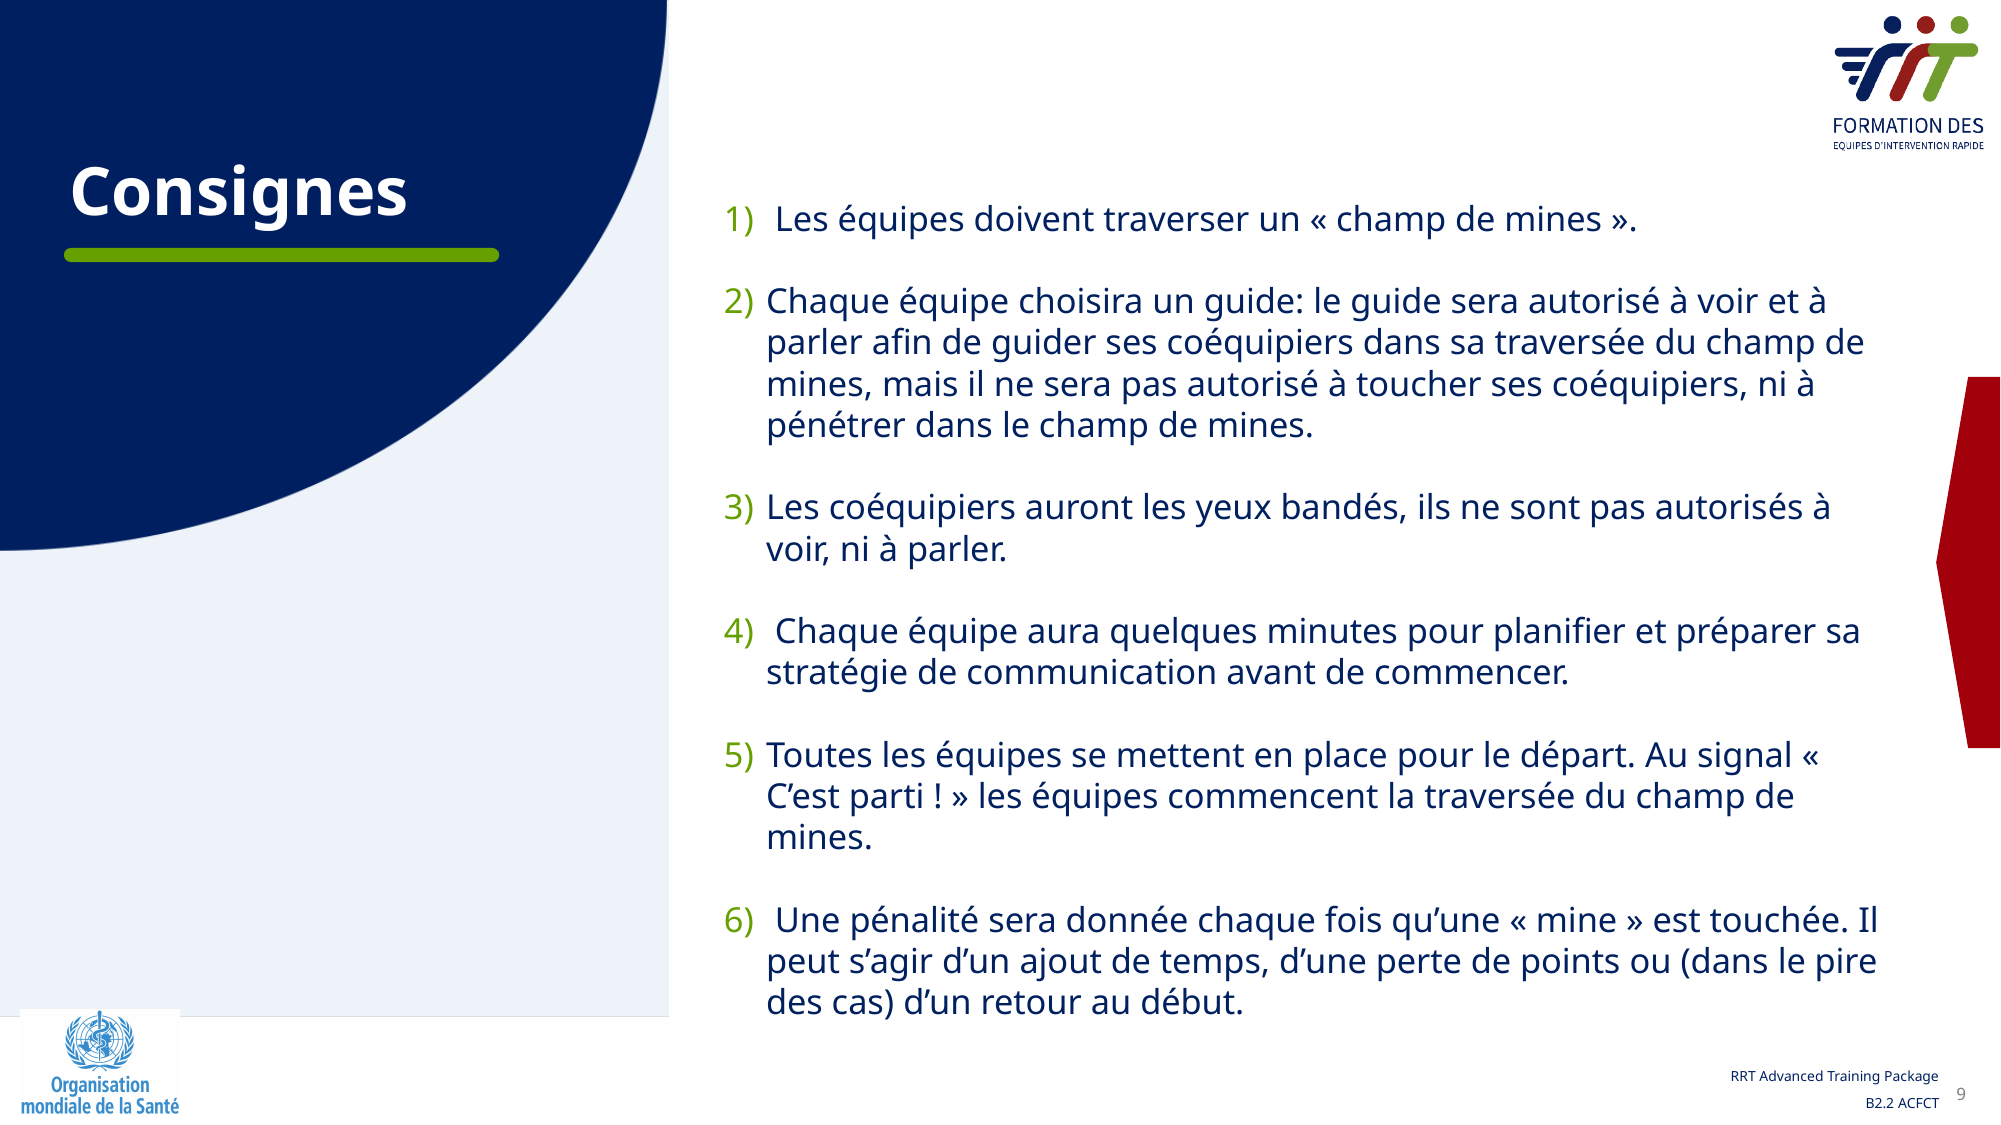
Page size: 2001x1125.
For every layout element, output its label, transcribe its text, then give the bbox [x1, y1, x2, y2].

text_box Consignes [63, 141, 803, 237]
picture [0, 0, 669, 1115]
picture [1833, 15, 1984, 151]
text_box Les équipes doivent traverser un « champ de mines ». Chaque équipe choisira un guide: le guide sera autorisé à voir et à parler afin de guider ses coéquipiers dans sa traversée du champ de mines, mais il ne sera pas autorisé à toucher ses coéquipiers, ni à pénétrer dans le champ de mines. Les coéquipiers auront les yeux bandés, ils ne sont pas autorisés à voir, ni à parler. Chaque équipe aura quelques minutes pour planifier et préparer sa stratégie de communication avant de commencer. Toutes les équipes se mettent en place pour le départ. Au signal « C’est parti ! » les équipes commencent la traversée du champ de mines. Une pénalité sera donnée chaque fois qu’une « mine » est touchée. Il peut s’agir d’un ajout de temps, d’une perte de points ou (dans le pire des cas) d’un retour au début. [708, 189, 1908, 1119]
